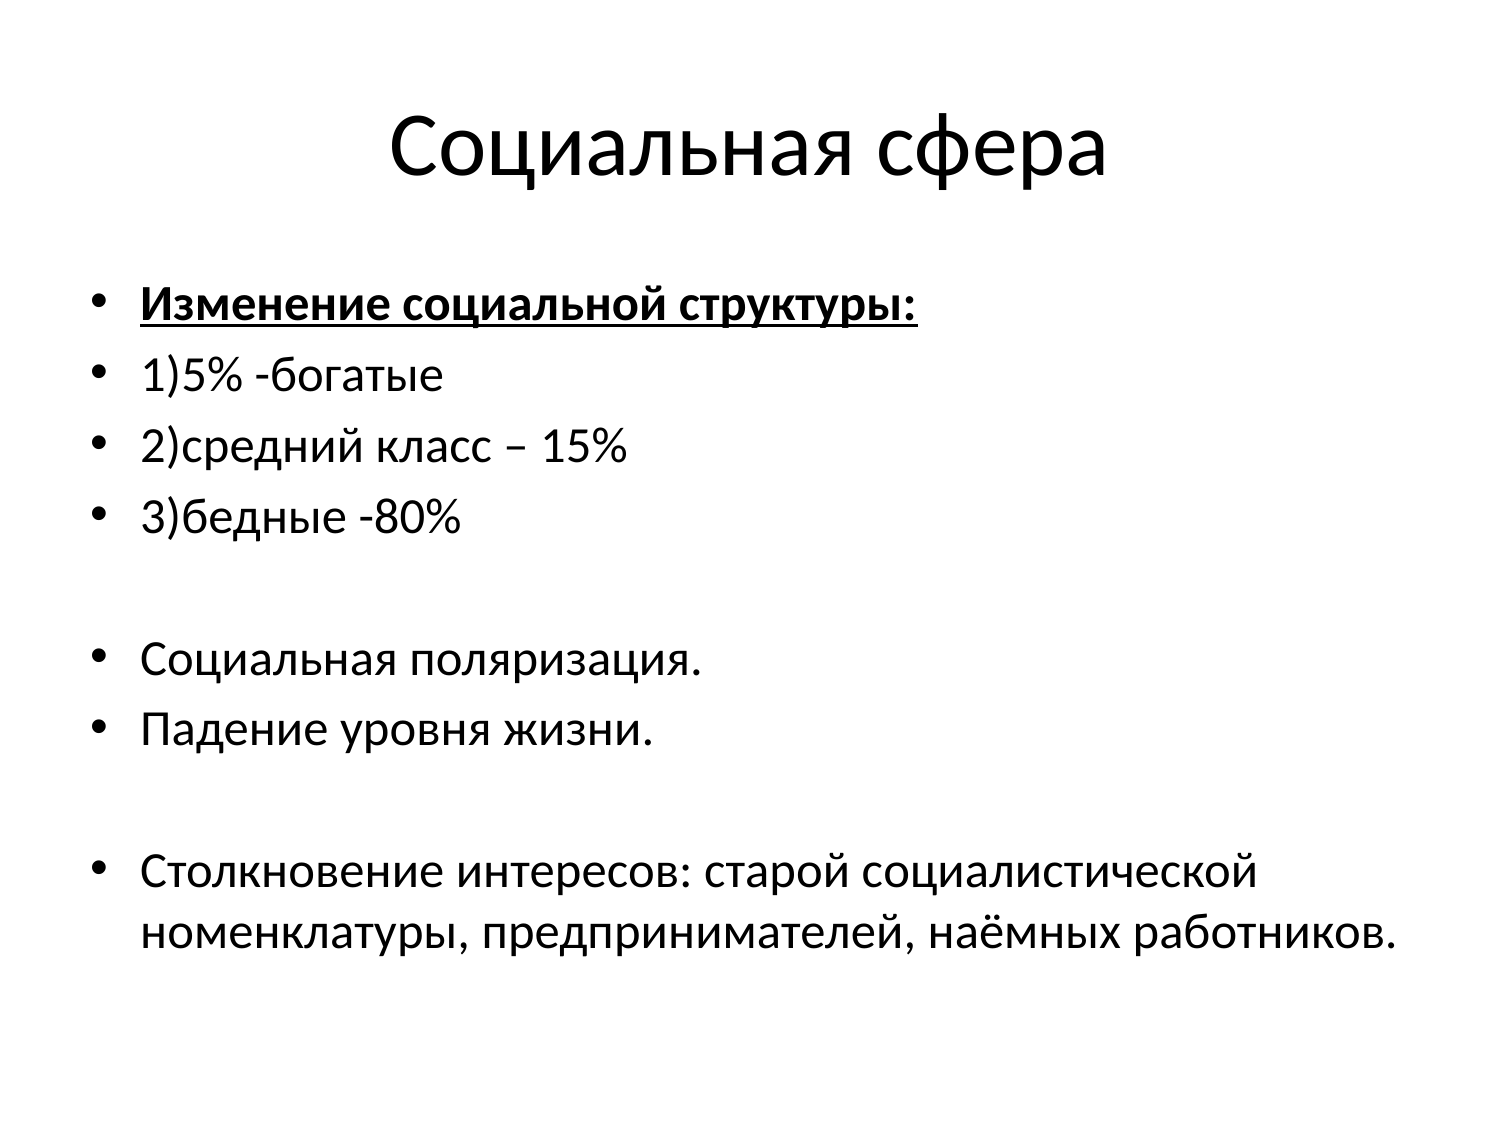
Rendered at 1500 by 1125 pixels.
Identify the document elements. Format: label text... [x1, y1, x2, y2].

list Изменение социальной структуры: 1)5% -богатые 2)средний класс – 15% 3)бедные -80% Социальная поляризация. Падение уровня жизни. Столкновение интересов: старой социалистической номенклатуры, предпринимателей, наёмных работников. [75, 262, 1425, 1005]
title Социальная сфера [75, 45, 1425, 233]
